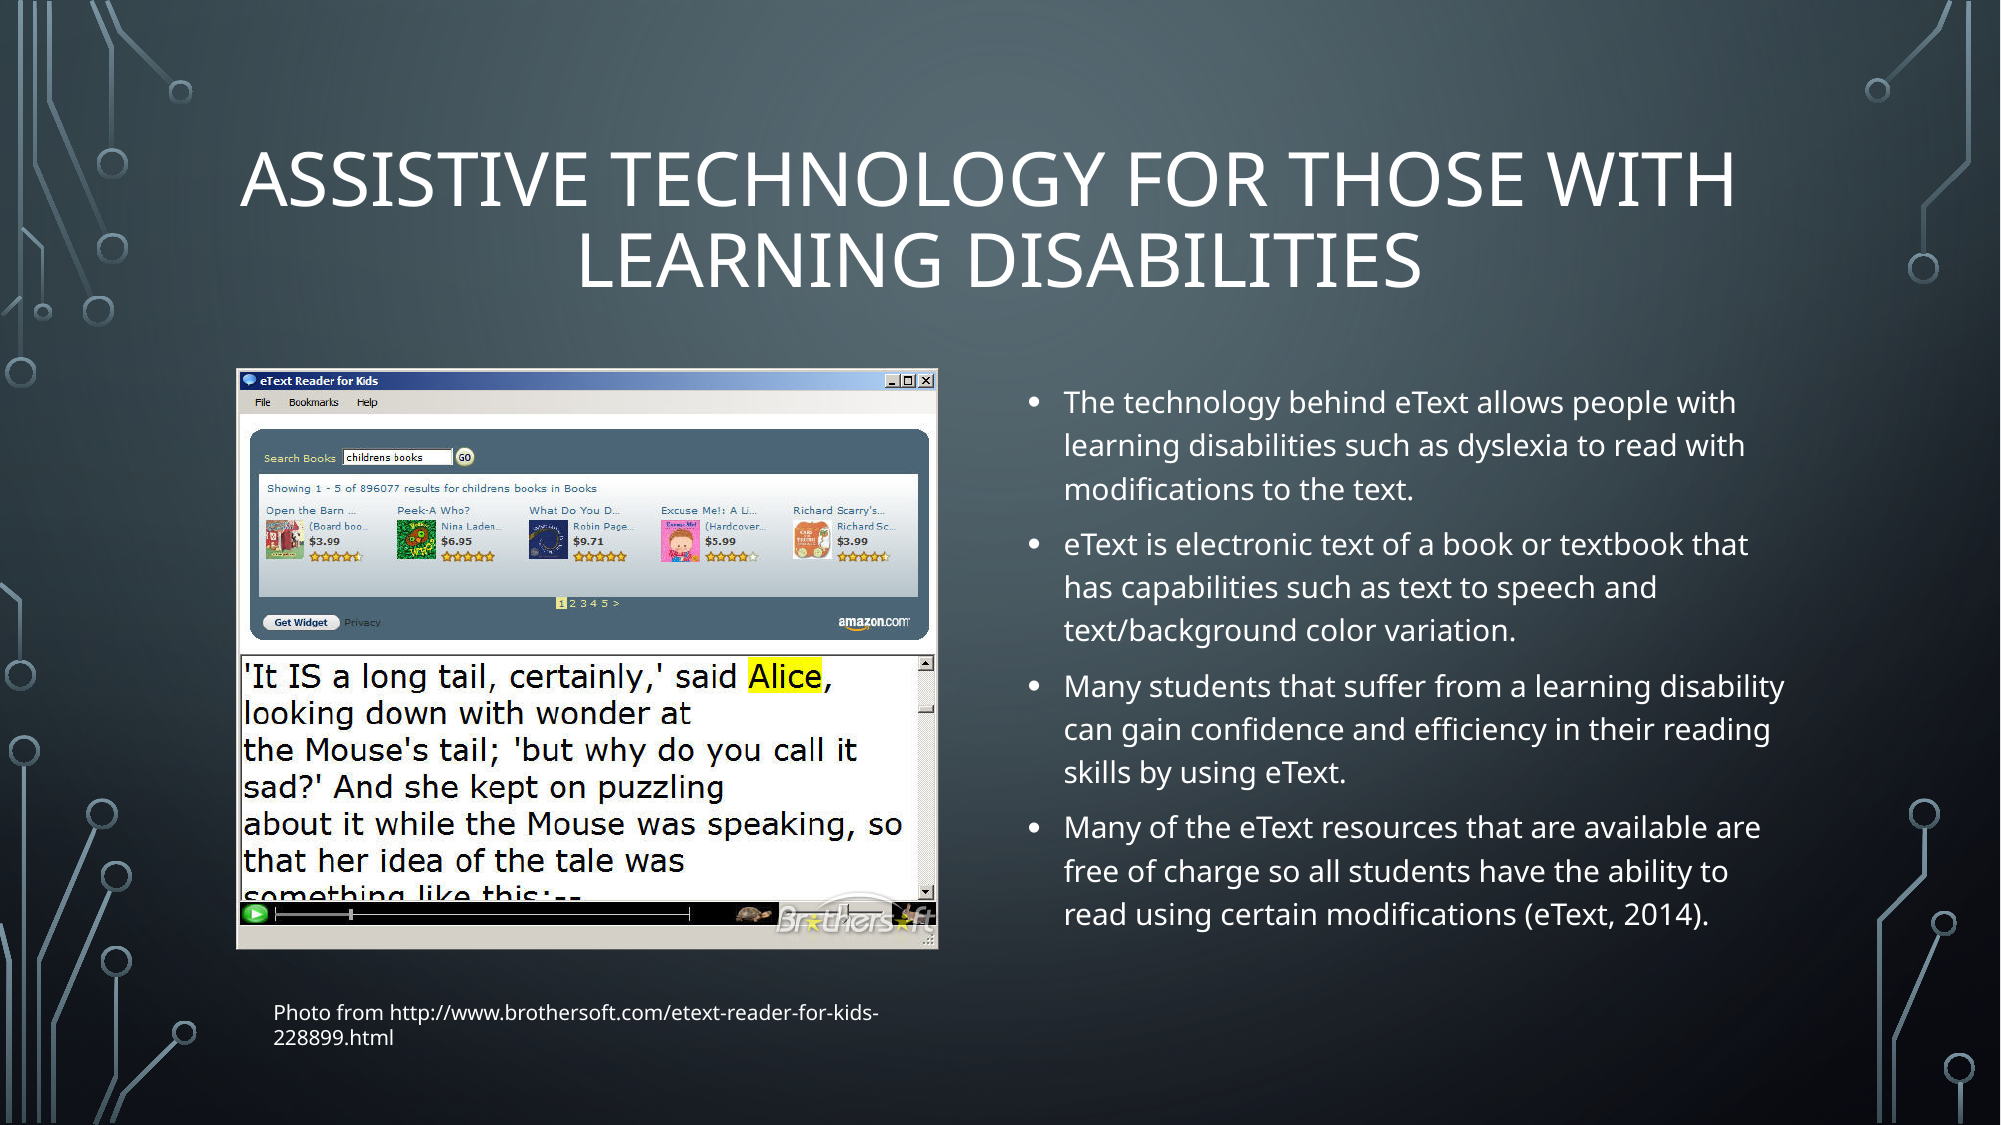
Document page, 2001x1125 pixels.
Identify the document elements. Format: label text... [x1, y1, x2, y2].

title assistive technology for those with Learning Disabilities [187, 101, 1813, 344]
list The technology behind eText allows people with learning disabilities such as dyslexia to read with modifications to the text. eText is electronic text of a book or textbook that has capabilities such as text to speech and text/background color variation. Many students that suffer from a learning disability can gain confidence and efficiency in their reading skills by using eText. Many of the eText resources that are available are free of charge so all students have the ability to read using certain modifications (eText, 2014). [1012, 369, 1813, 950]
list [236, 368, 939, 951]
text_box Photo from http://www.brothersoft.com/etext-reader-for-kids-228899.html [258, 992, 931, 1057]
